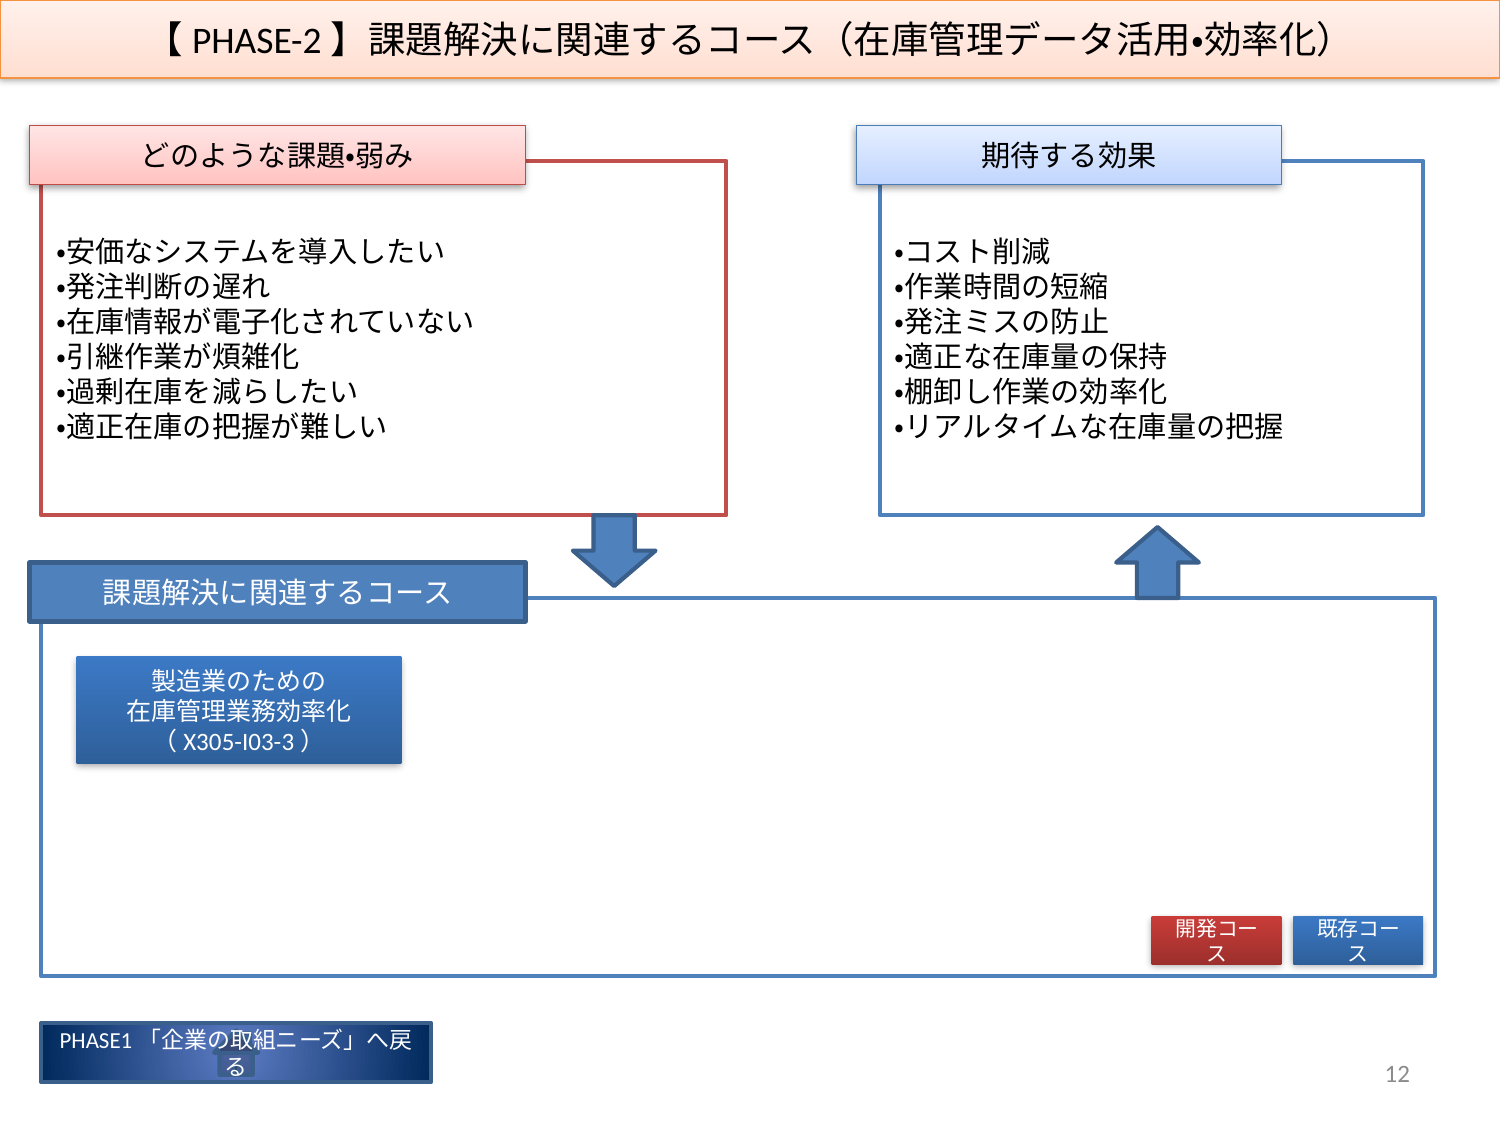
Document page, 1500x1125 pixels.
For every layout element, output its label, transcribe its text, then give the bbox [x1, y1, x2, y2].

text_box [570, 513, 658, 588]
text_box [1114, 525, 1201, 601]
text_box 既存コース [1293, 916, 1424, 965]
text_box ・安価なシステムを導入したい ・発注判断の遅れ ・在庫情報が電子化されていない ・引継作業が煩雑化 ・過剰在庫を減らしたい ・適正在庫の把握が難しい [39, 159, 728, 517]
text_box どのような課題・弱み [29, 125, 526, 185]
text_box 無線センサーネットワーク活用による製造現場監視技術（A502-I01-3） [1288, 918, 1425, 970]
text_box 【PHASE-2】課題解決に関連するコース（在庫管理データ活用・効率化） [0, 0, 1500, 79]
text_box 期待する効果 [856, 125, 1282, 185]
text_box 製造業のための 在庫管理業務効率化 （X305-I03-3） [76, 656, 402, 764]
text_box PHASE1「企業の取組ニーズ」へ戻る [39, 1021, 433, 1084]
slide_number 12 [1074, 1042, 1425, 1103]
text_box [39, 596, 1437, 978]
text_box 課題解決に関連するコース [27, 560, 528, 624]
text_box ・コスト削減 ・作業時間の短縮 ・発注ミスの防止 ・適正な在庫量の保持 ・棚卸し作業の効率化 ・リアルタイムな在庫量の把握 [878, 159, 1425, 517]
text_box 開発コース [1151, 916, 1282, 965]
